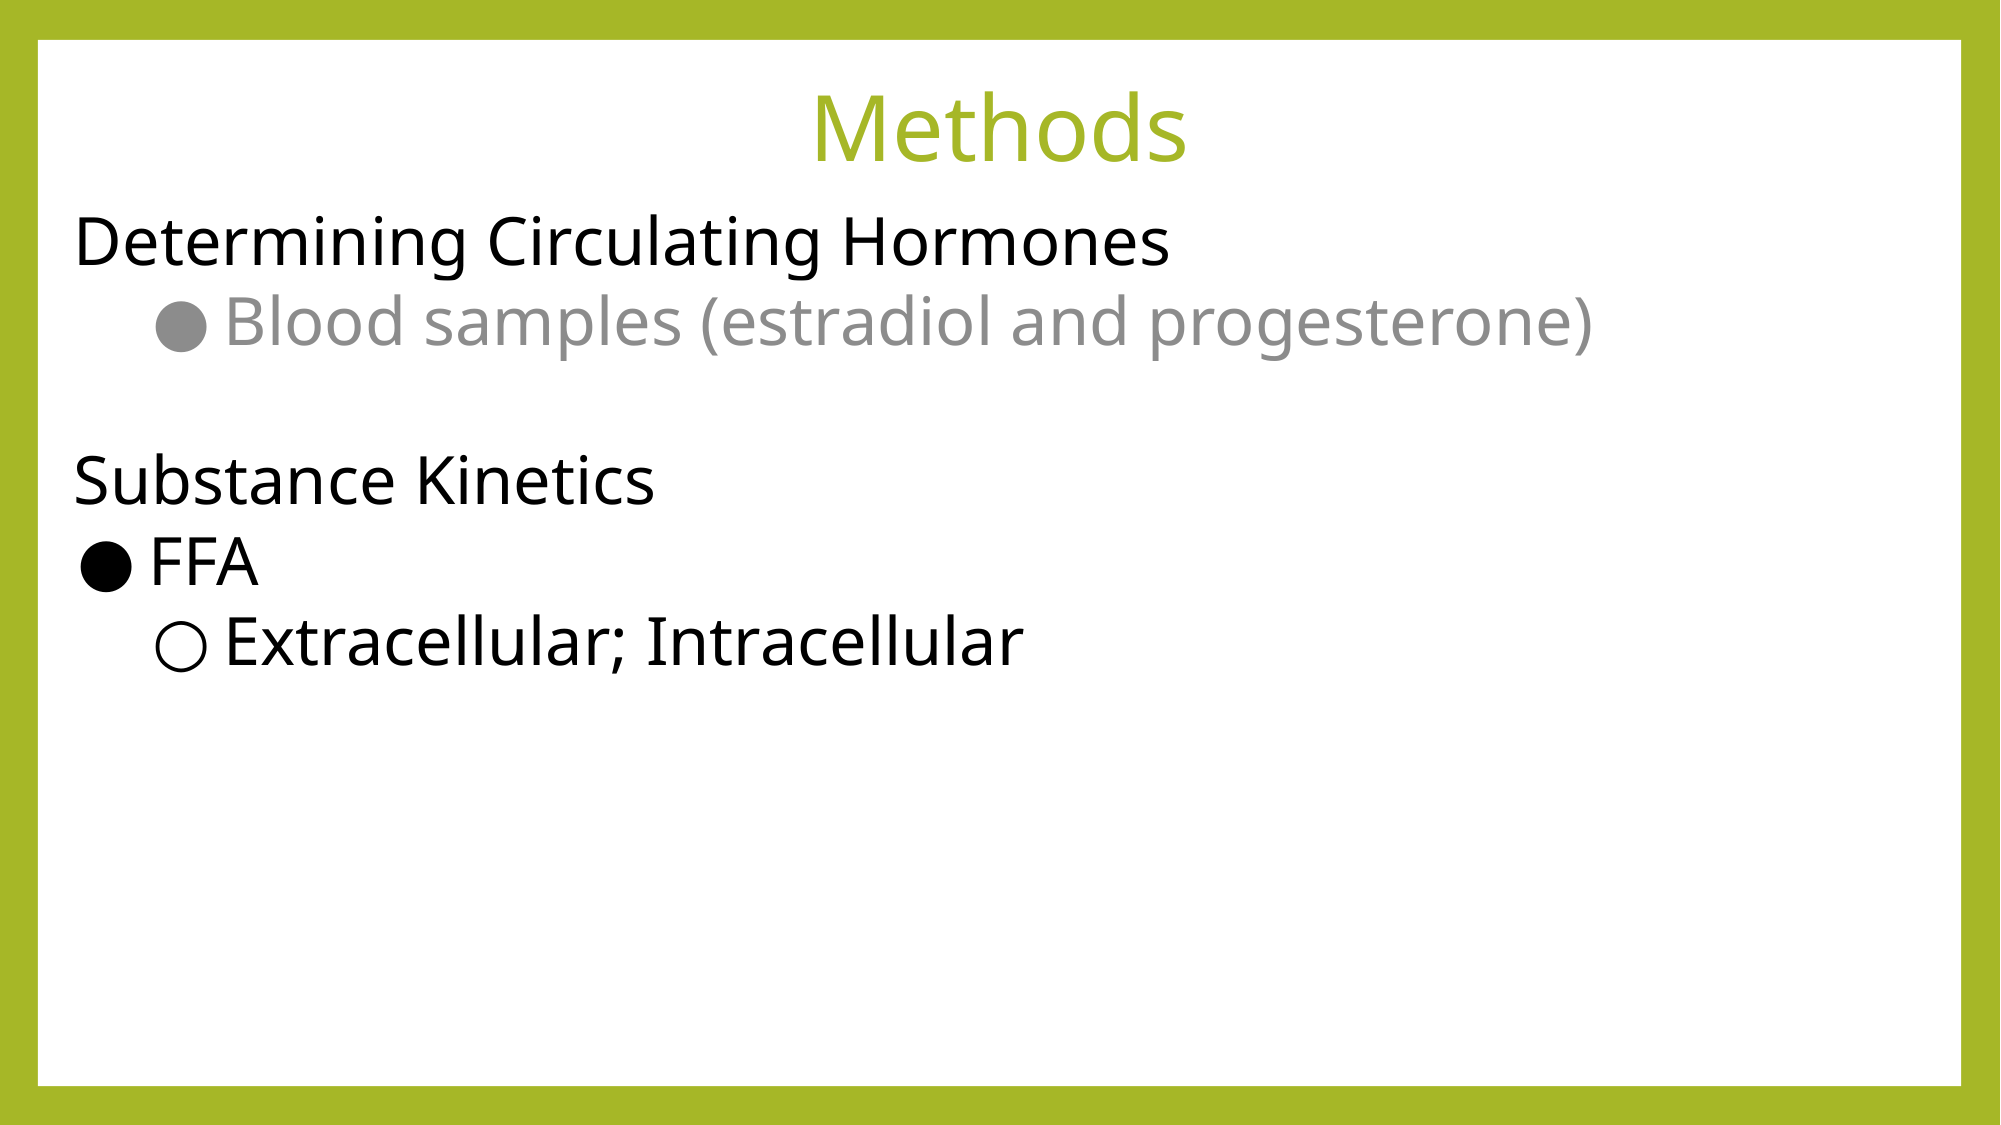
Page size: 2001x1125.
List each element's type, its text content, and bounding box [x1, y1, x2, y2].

text_box Methods [769, 20, 1231, 183]
text_box Determining Circulating Hormones Blood samples (estradiol and progesterone) Substance Kinetics FFA Extracellular; Intracellular [58, 183, 1928, 861]
text_box [58, 280, 1600, 394]
